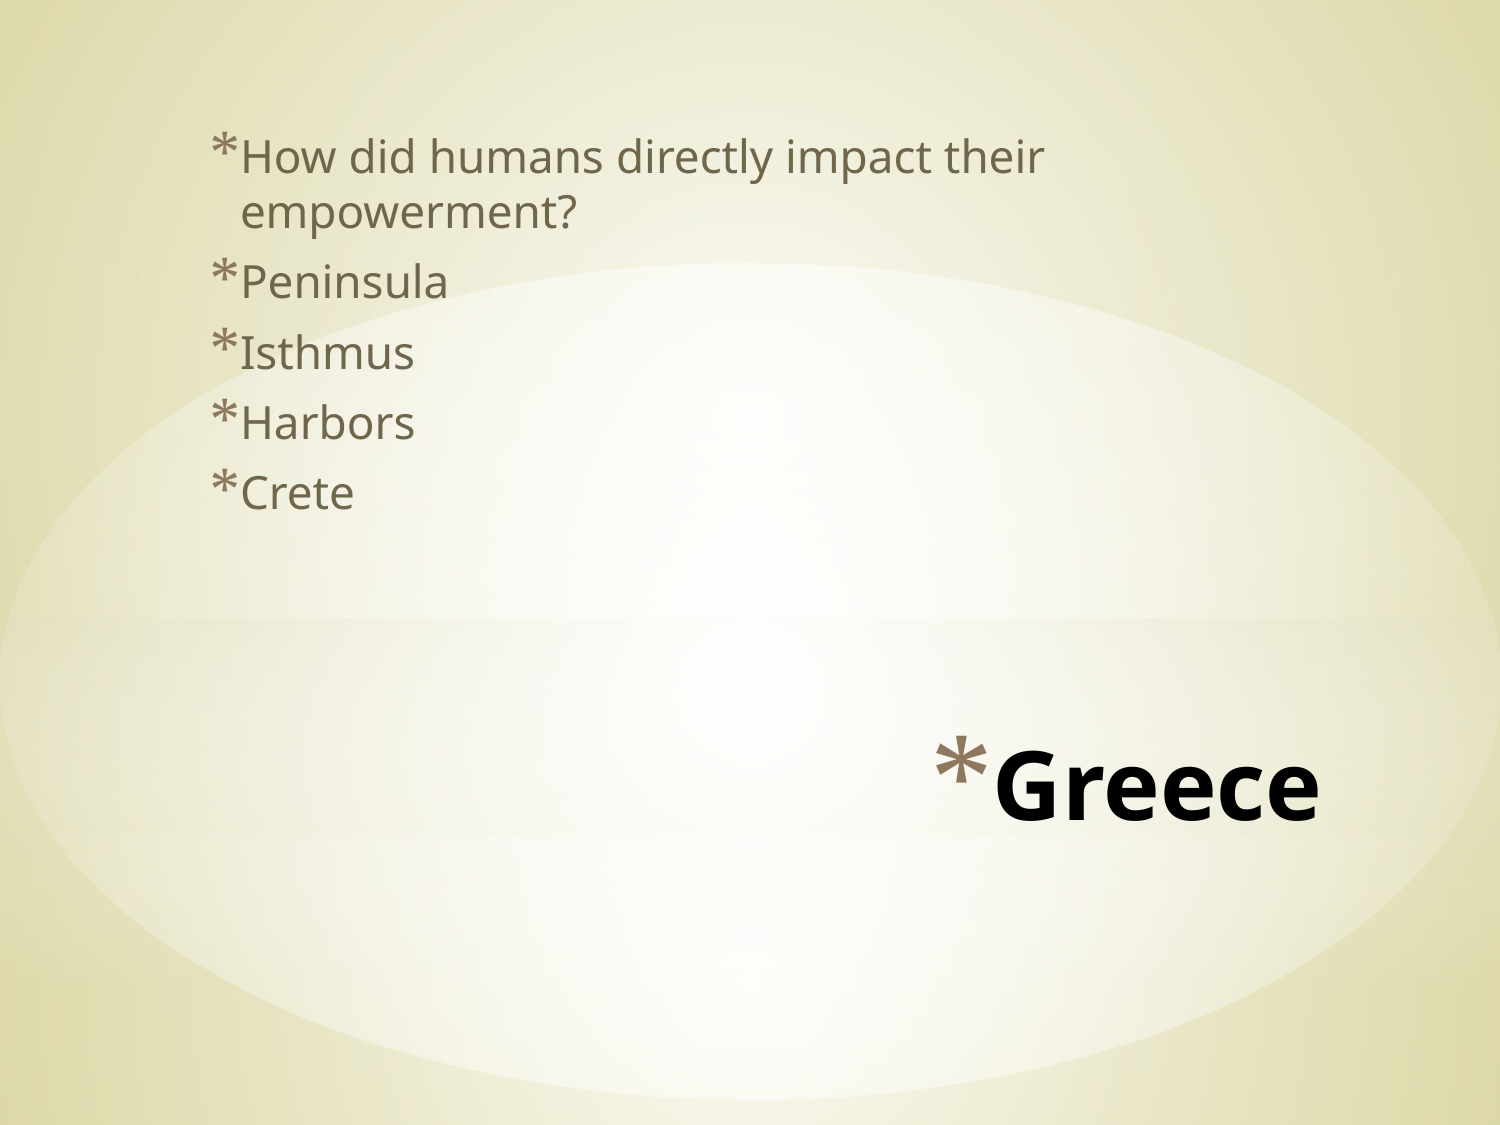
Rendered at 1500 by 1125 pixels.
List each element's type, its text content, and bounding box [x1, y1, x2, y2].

list How did humans directly impact their empowerment? Peninsula Isthmus Harbors Crete [187, 120, 1238, 690]
title Greece [294, 717, 1363, 905]
